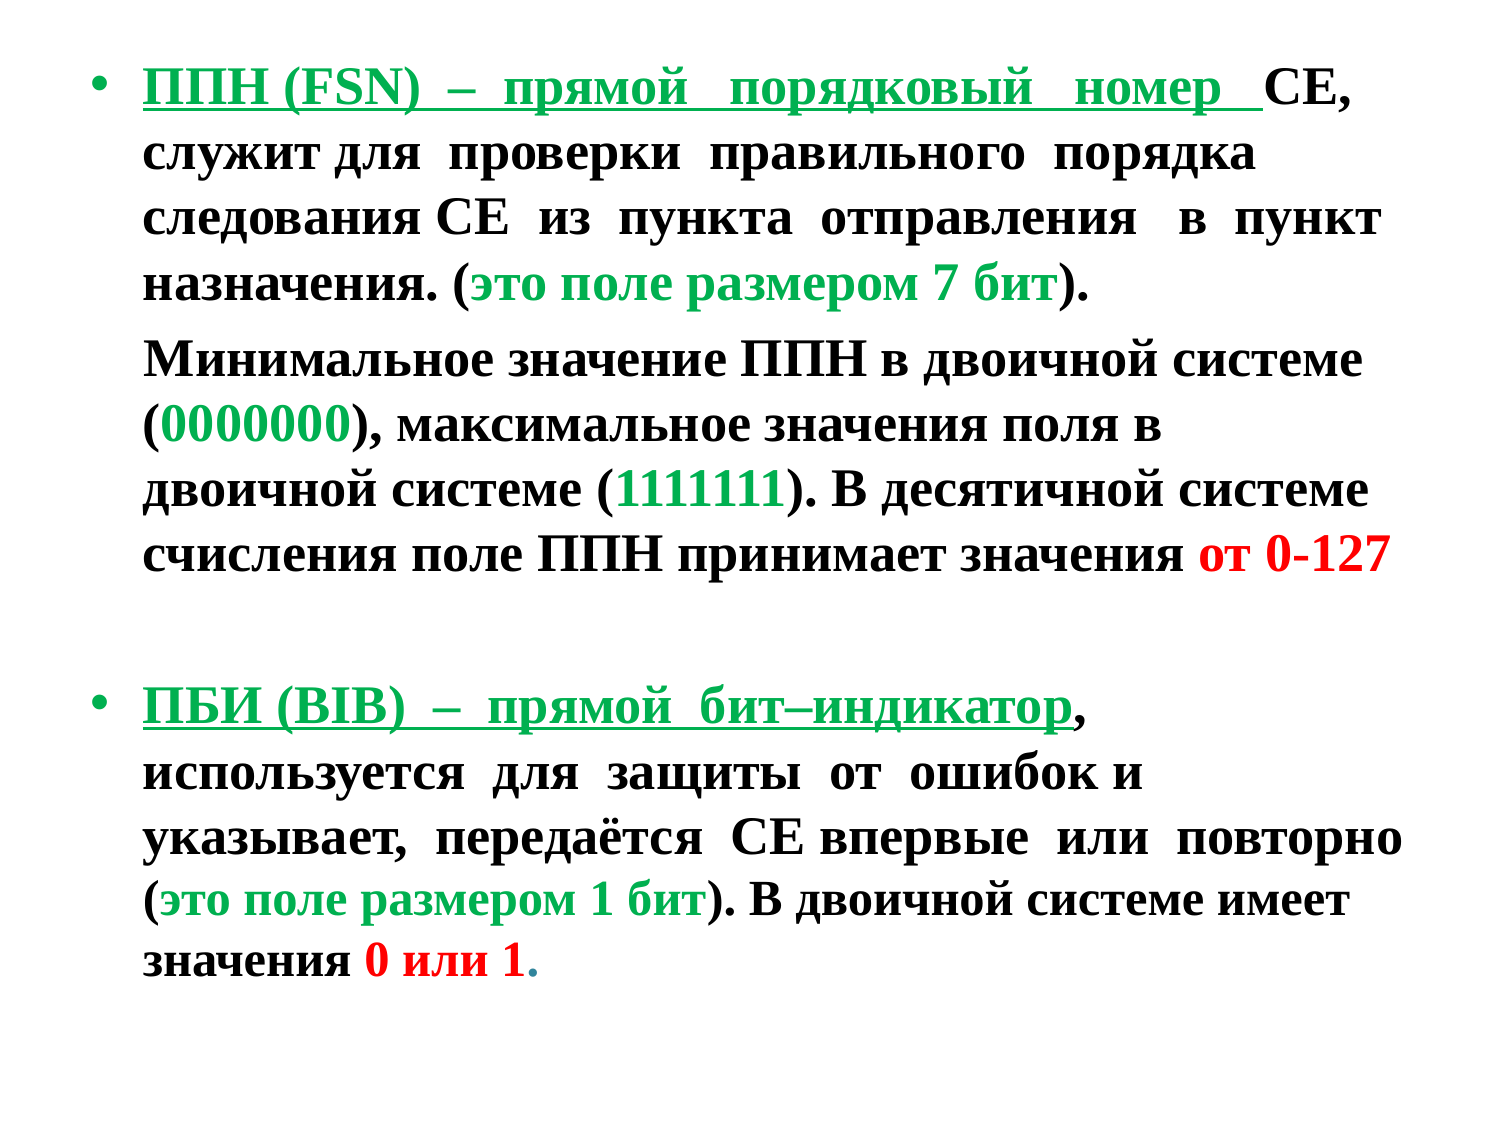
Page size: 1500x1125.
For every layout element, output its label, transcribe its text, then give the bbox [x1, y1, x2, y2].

list ППН (FSN) – прямой порядковый номер СЕ, служит для проверки правильного порядка следования СЕ из пункта отправления в пункт назначения. (это поле размером 7 бит). Минимальное значение ППН в двоичной системе (0000000), максимальное значения поля в двоичной системе (1111111). В десятичной системе счисления поле ППН принимает значения от 0-127 ПБИ (BIB) – прямой бит–индикатор, используется для защиты от ошибок и указывает, передаётся СЕ впервые или повторно (это поле размером 1 бит). В двоичной системе имеет значения 0 или 1. [75, 42, 1425, 1071]
